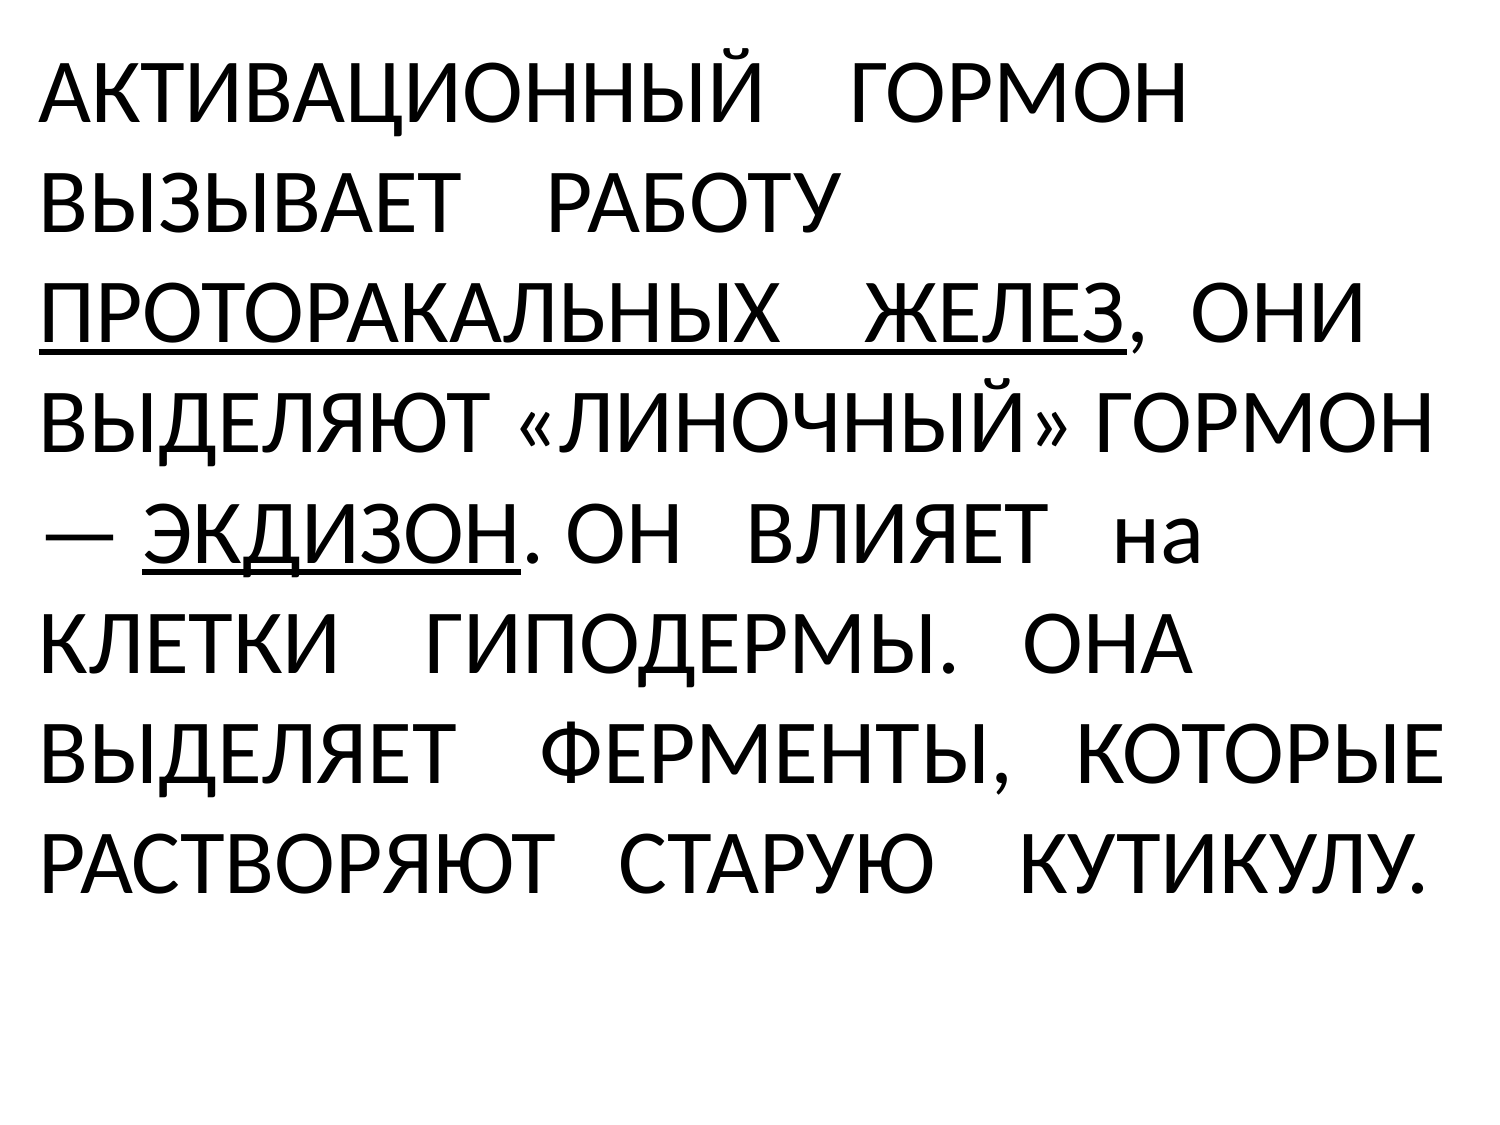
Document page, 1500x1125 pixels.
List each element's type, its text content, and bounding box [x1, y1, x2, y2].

title АКТИВАЦИОННЫЙ ГОРМОН ВЫЗЫВАЕТ РАБОТУ ПРОТОРАКАЛЬНЫХ ЖЕЛЕЗ, ОНИ ВЫДЕЛЯЮТ «ЛИНОЧНЫЙ» ГОРМОН — ЭКДИЗОН. ОН ВЛИЯЕТ на КЛЕТКИ ГИПОДЕРМЫ. ОНА ВЫДЕЛЯЕТ ФЕРМЕНТЫ, КОТОРЫЕ РАСТВОРЯЮТ СТАРУЮ КУТИКУЛУ. [23, 23, 1477, 1102]
